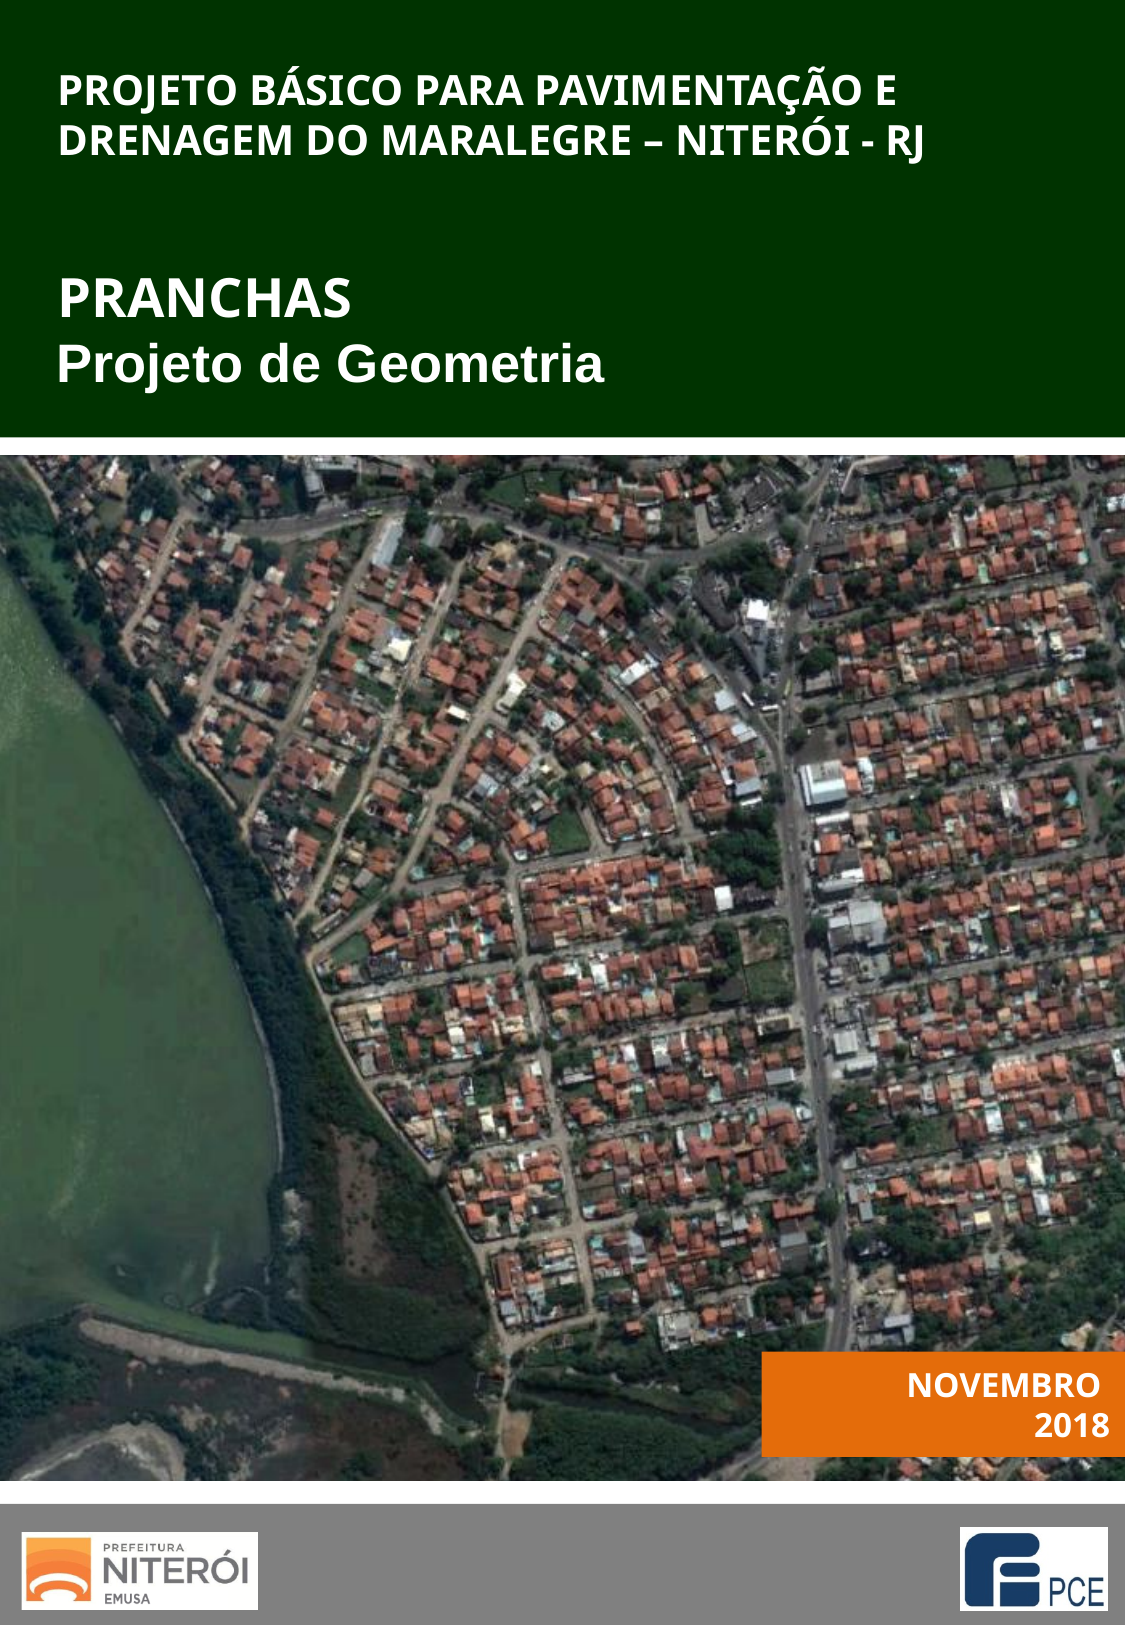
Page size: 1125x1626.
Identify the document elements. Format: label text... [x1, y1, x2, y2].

picture [0, 455, 1125, 1481]
text_box [0, 1502, 1125, 1625]
picture [960, 1527, 1109, 1611]
picture [21, 1532, 259, 1610]
text_box PROJETO BÁSICO PARA PAVIMENTAÇÃO E DRENAGEM DO MARALEGRE – NITERÓI - RJ PRANCHAS Projeto de Geometria [0, 0, 1125, 439]
